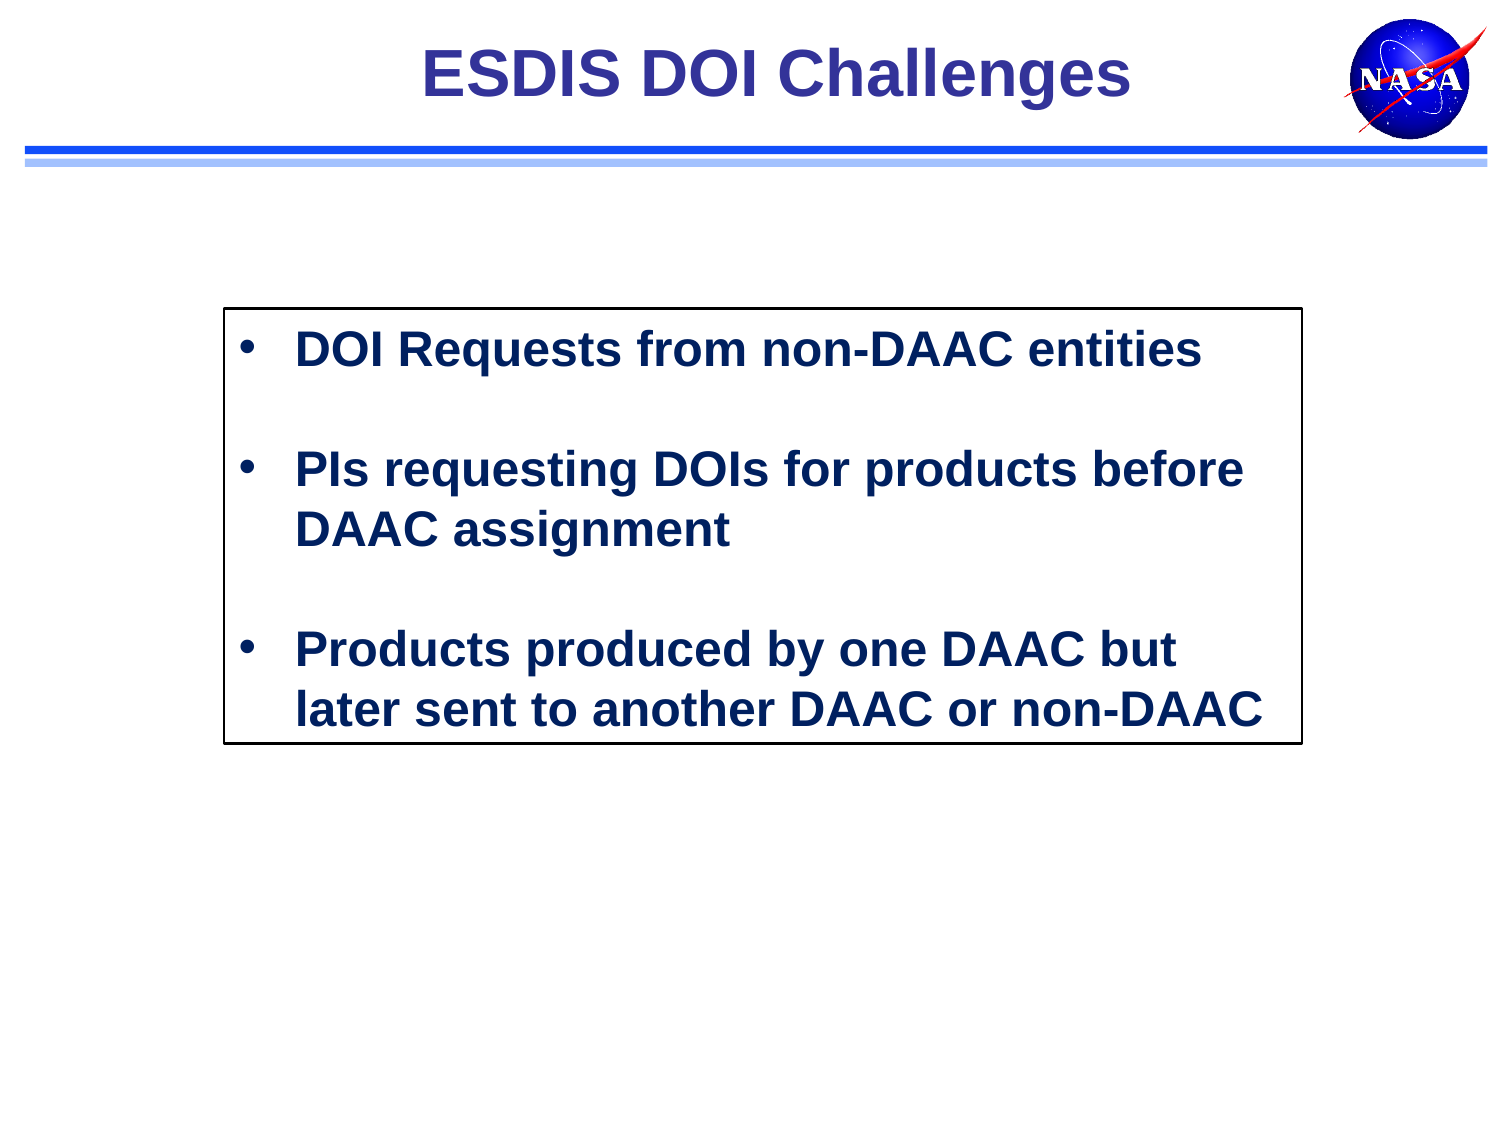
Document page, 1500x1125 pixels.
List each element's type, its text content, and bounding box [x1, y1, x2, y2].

text_box DOI Requests from non-DAAC entities PIs requesting DOIs for products before DAAC assignment Products produced by one DAAC but later sent to another DAAC or non-DAAC [223, 308, 1302, 744]
picture [1325, 10, 1500, 150]
title ESDIS DOI Challenges [207, 5, 1348, 147]
